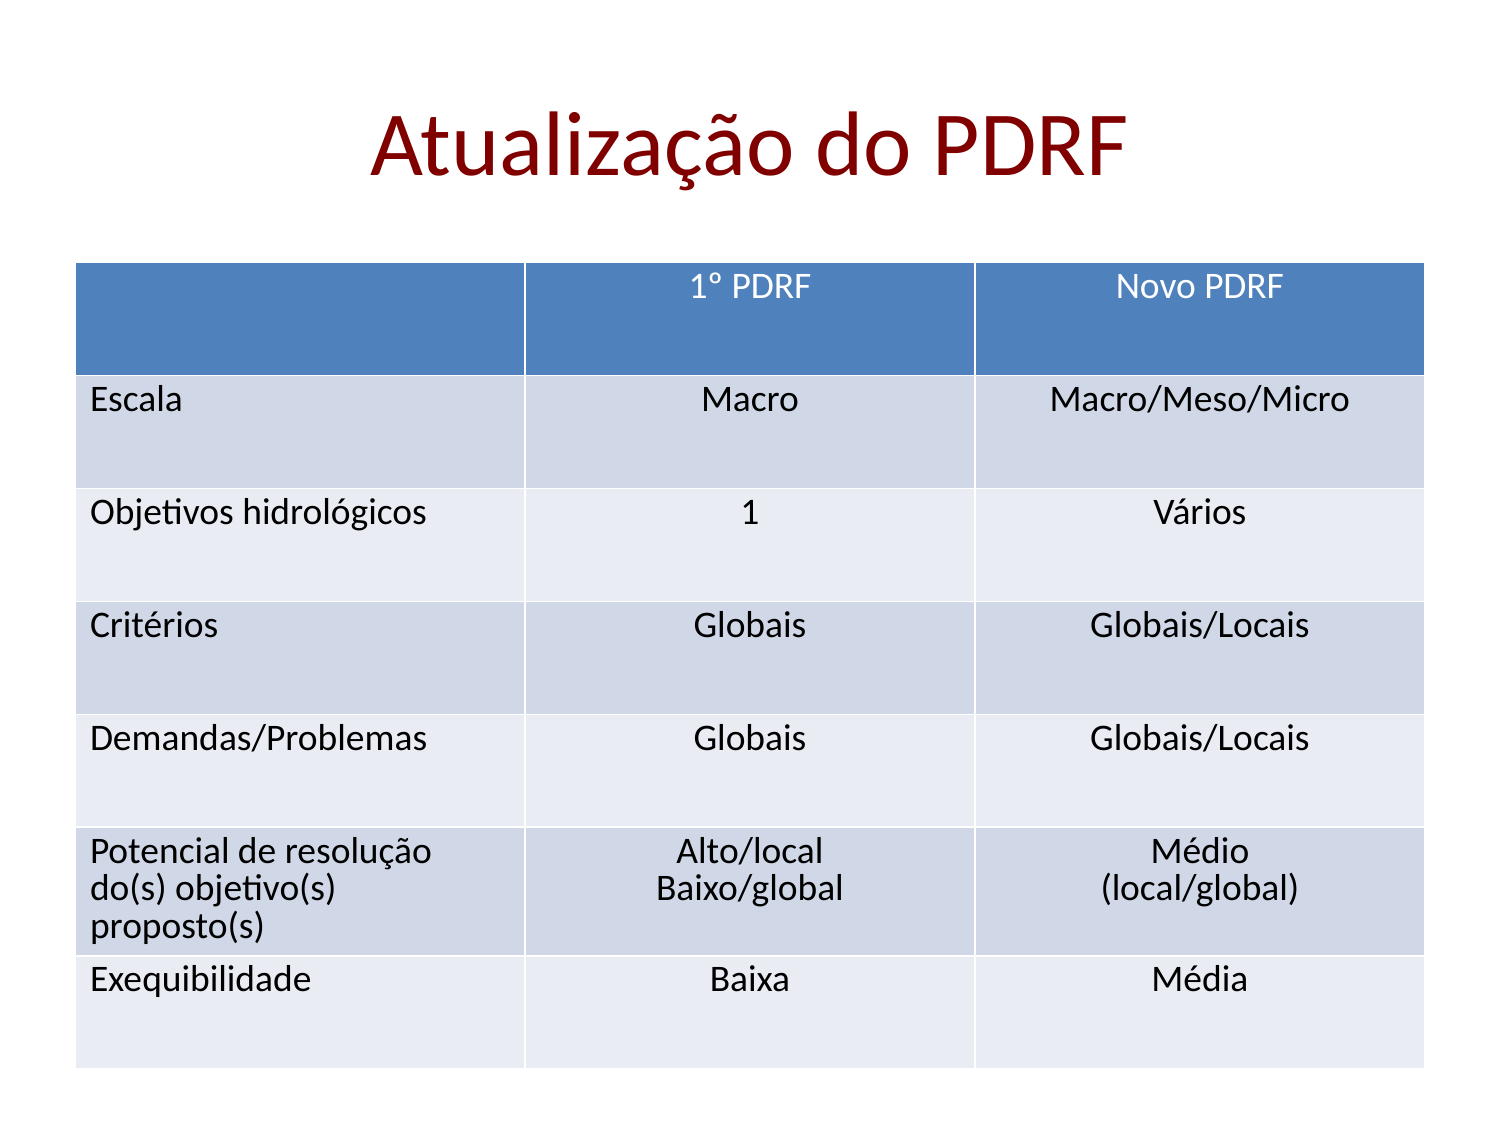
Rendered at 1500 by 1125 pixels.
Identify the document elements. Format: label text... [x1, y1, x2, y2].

table_header Novo PDRF [976, 263, 1424, 375]
table_header [76, 263, 524, 375]
table_cell Potencial de resolução do(s) objetivo(s) proposto(s) [76, 828, 524, 955]
table_cell 1 [526, 489, 974, 601]
table_cell Vários [976, 489, 1424, 601]
table_cell Exequibilidade [76, 957, 524, 1068]
table_header 1º PDRF [526, 263, 974, 375]
table_cell Objetivos hidrológicos [76, 489, 524, 601]
table_cell Alto/local Baixo/global [526, 828, 974, 955]
table_cell Globais/Locais [976, 715, 1424, 826]
table_cell Macro [526, 376, 974, 488]
table_cell Médio (local/global) [976, 828, 1424, 955]
title Atualização do PDRF [75, 45, 1425, 233]
table_cell Média [976, 957, 1424, 1068]
table_cell Macro/Meso/Micro [976, 376, 1424, 488]
table_cell Globais [526, 715, 974, 826]
table_cell Demandas/Problemas [76, 715, 524, 826]
table_cell Globais [526, 602, 974, 714]
table_cell Critérios [76, 602, 524, 714]
table_cell Escala [76, 376, 524, 488]
table_cell Globais/Locais [976, 602, 1424, 714]
table_cell Baixa [526, 957, 974, 1068]
